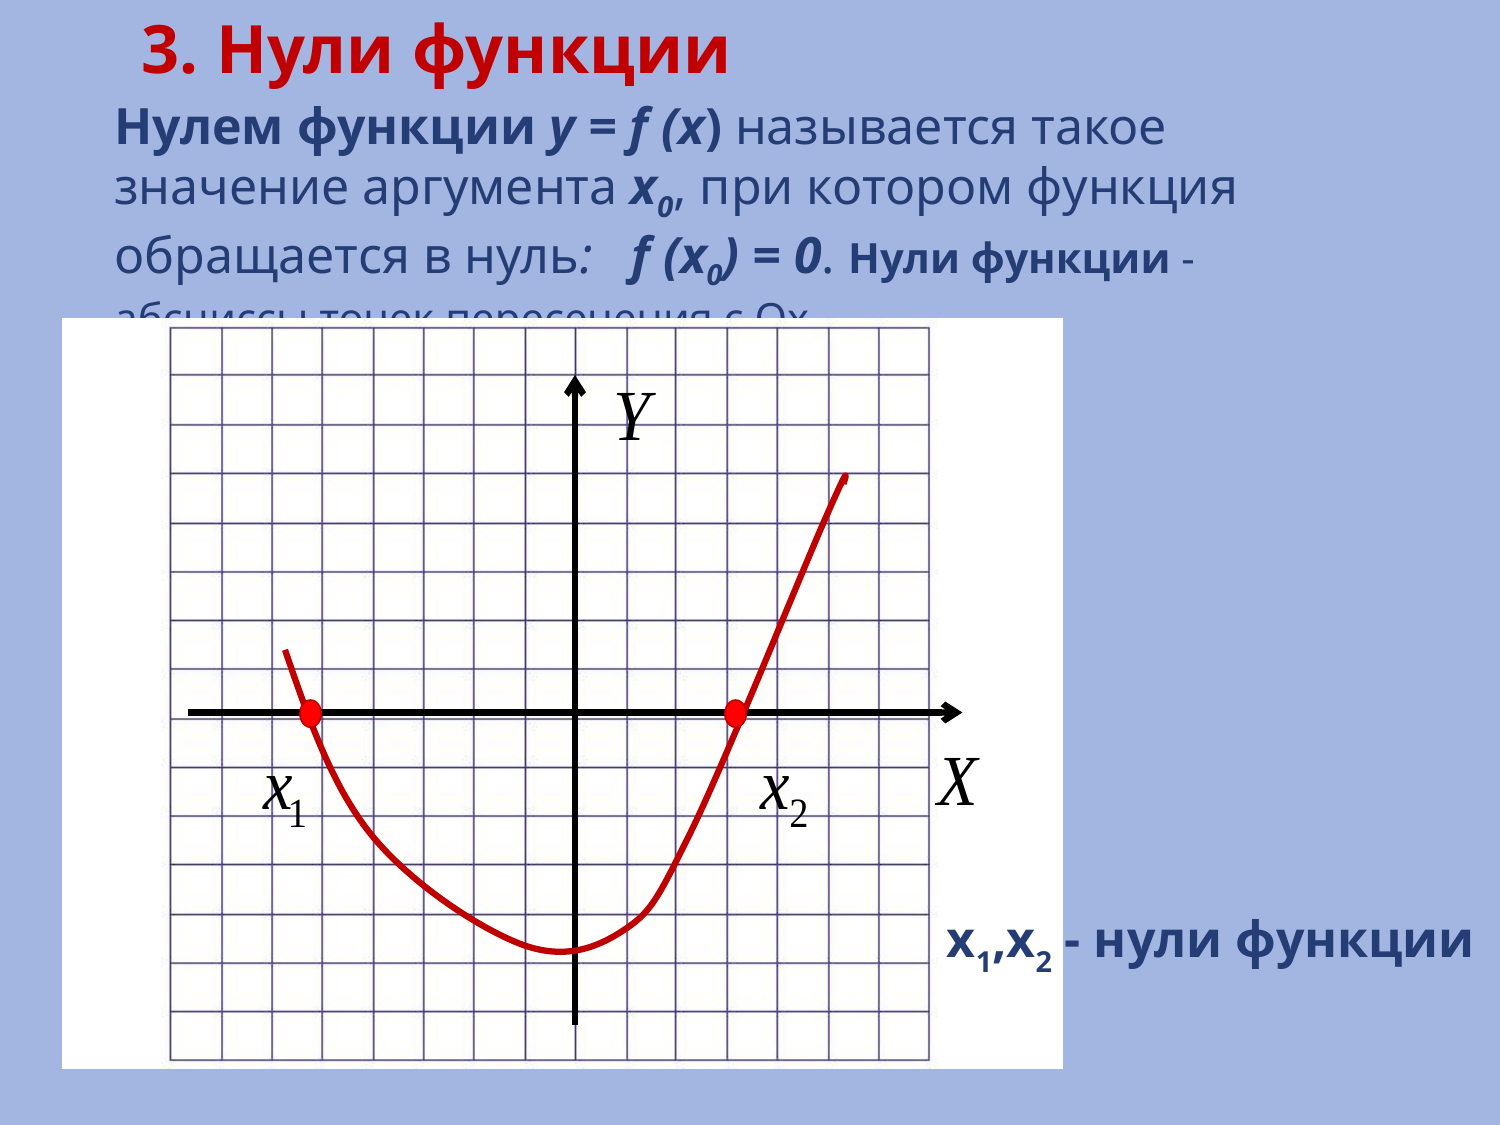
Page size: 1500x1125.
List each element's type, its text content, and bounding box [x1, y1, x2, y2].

list Нулем функции y = f (x) называется такое значение аргумента x0, при котором функция обращается в нуль: f (x0) = 0. Нули функции - абсциссы точек пересечения с Ох [87, 87, 1363, 363]
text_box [249, 737, 317, 846]
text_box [922, 739, 1000, 818]
text_box x1,x2 - нули функции [1105, 900, 1500, 986]
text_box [607, 374, 670, 454]
picture [62, 318, 1063, 1069]
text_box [747, 737, 820, 846]
text_box 3. Нули функции [127, 0, 747, 95]
